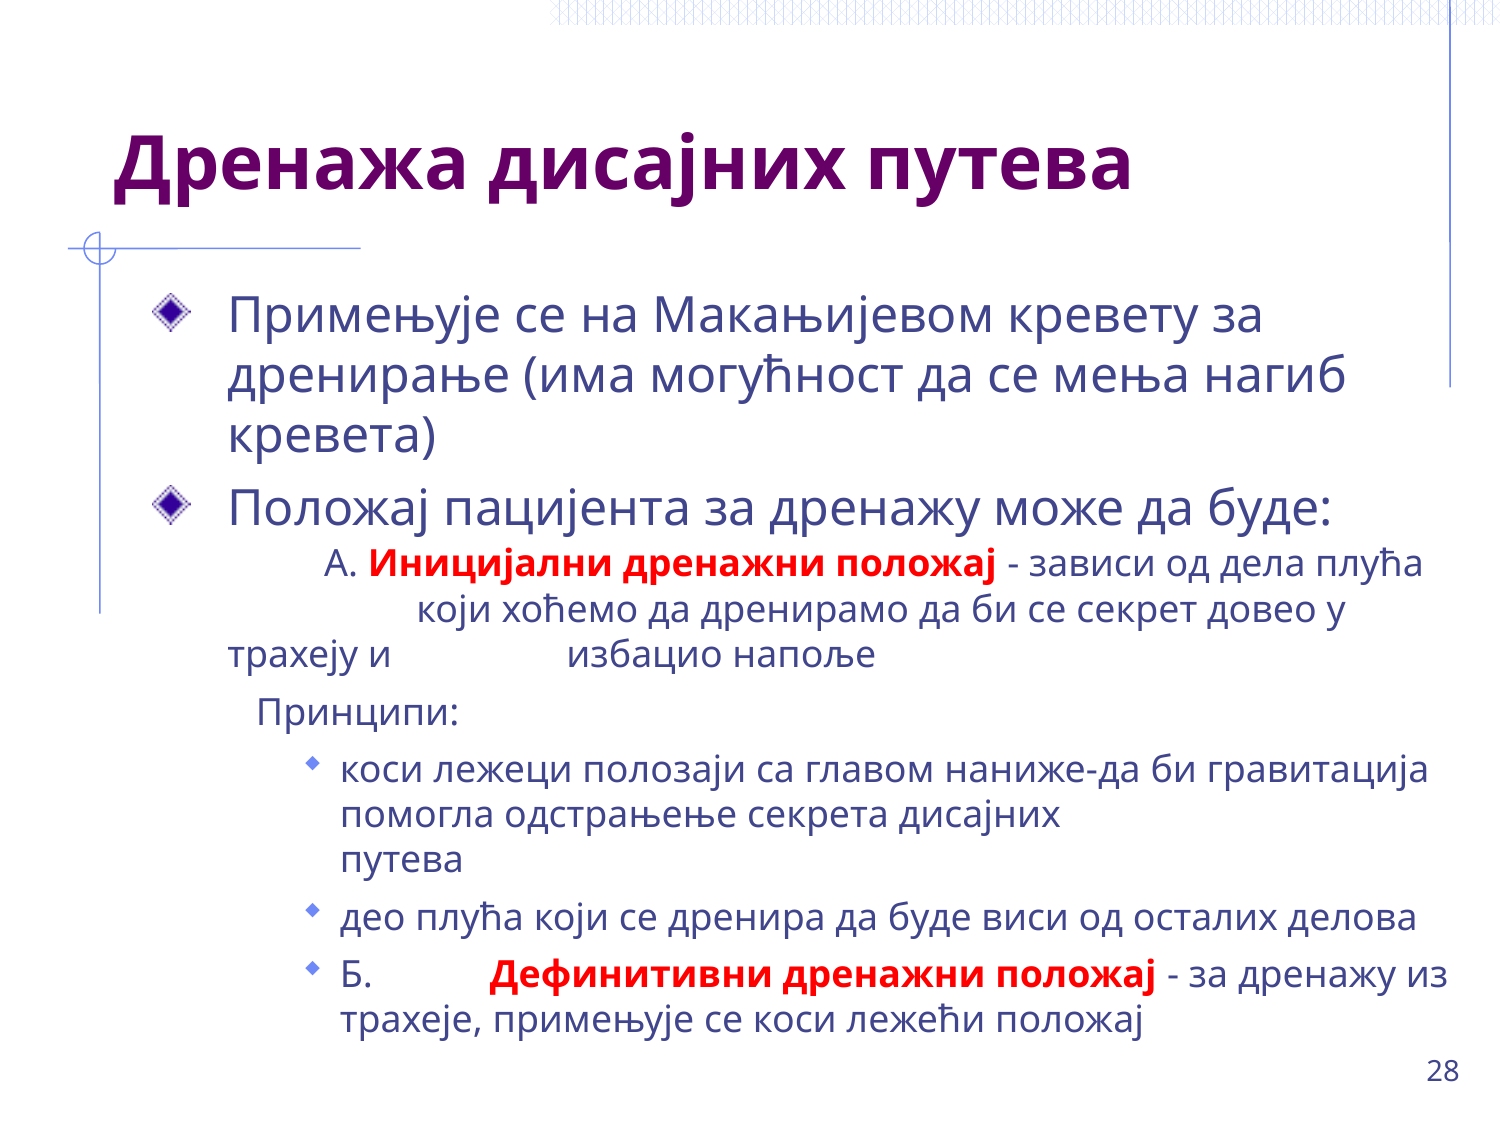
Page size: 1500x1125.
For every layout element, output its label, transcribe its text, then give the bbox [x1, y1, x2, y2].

list Примењује се на Макањијевом кревету за дренирање (има могућност да се мења нагиб кревета) Положај пацијента за дренажу може да буде: А. Иницијални дренажни положај - зависи од дела плућа који хоћемо да дренирамо да би се секрет довео у трахеју и избацио напоље Принципи: коси лежеци полозаји са главом наниже-да би гравитација помогла одстрањење секрета дисајних путева део плућа који се дренира да буде виси од осталих делова Б. Дефинитивни дренажни положај - за дренажу из трахеје, примењује се коси лежећи положај [137, 274, 1476, 951]
picture [152, 293, 191, 332]
picture [152, 485, 191, 525]
slide_number 28 [1162, 1025, 1475, 1100]
title Дренажа дисајних путева [99, 24, 1376, 213]
